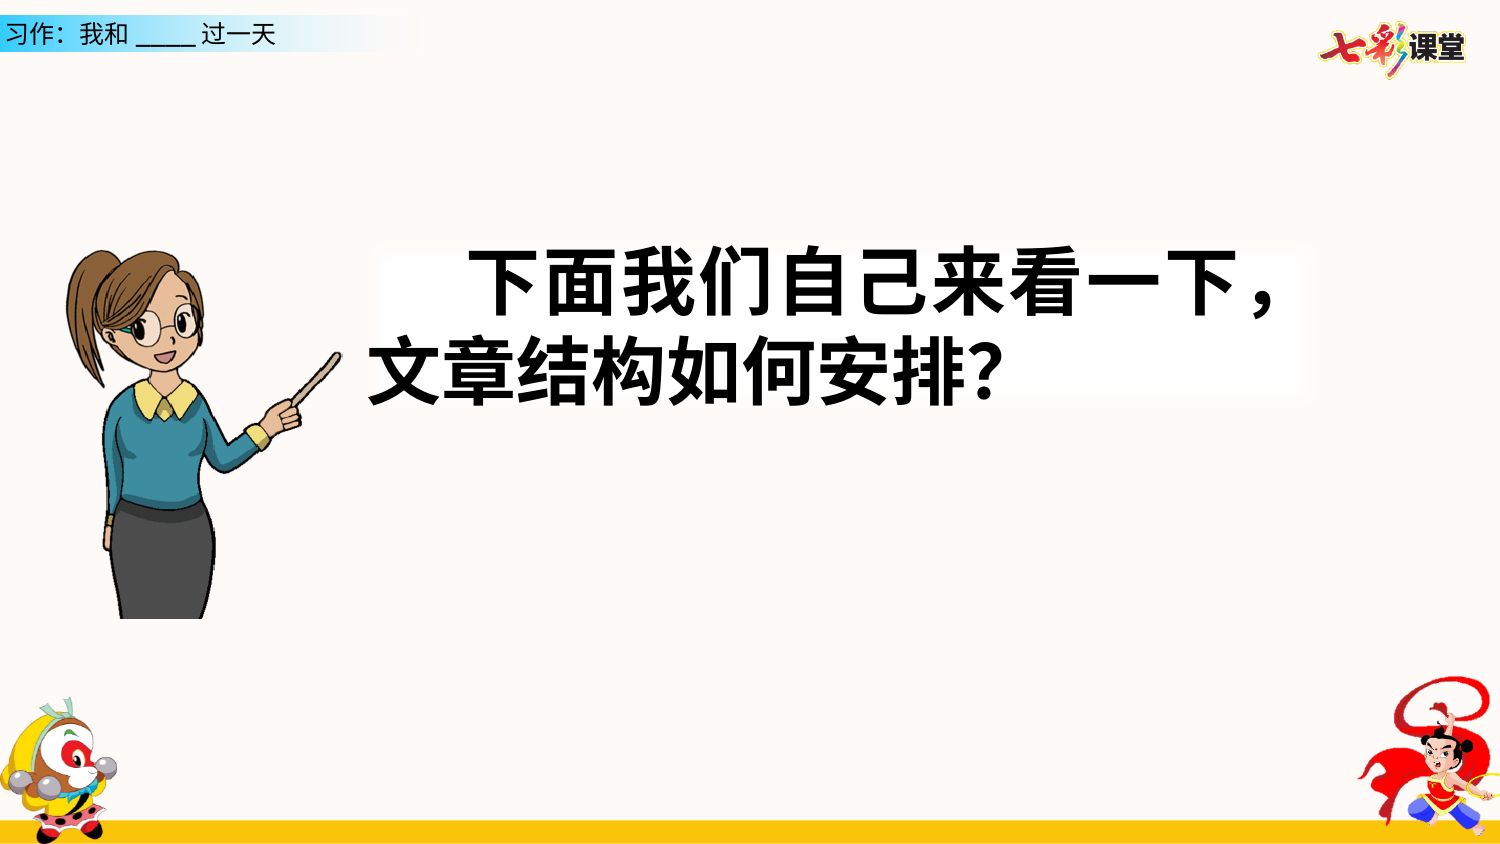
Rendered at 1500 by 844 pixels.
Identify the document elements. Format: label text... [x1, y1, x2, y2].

picture [1350, 668, 1500, 844]
text_box 梦境式开头扣题，引出下文对“我”和哆啦A梦过一天经过的叙述。 [387, 261, 1298, 390]
text_box 下面我们自己来看一下，文章结构如何安排？ [391, 266, 1294, 385]
picture [0, 697, 117, 844]
picture [1316, 20, 1468, 80]
picture [64, 249, 344, 620]
